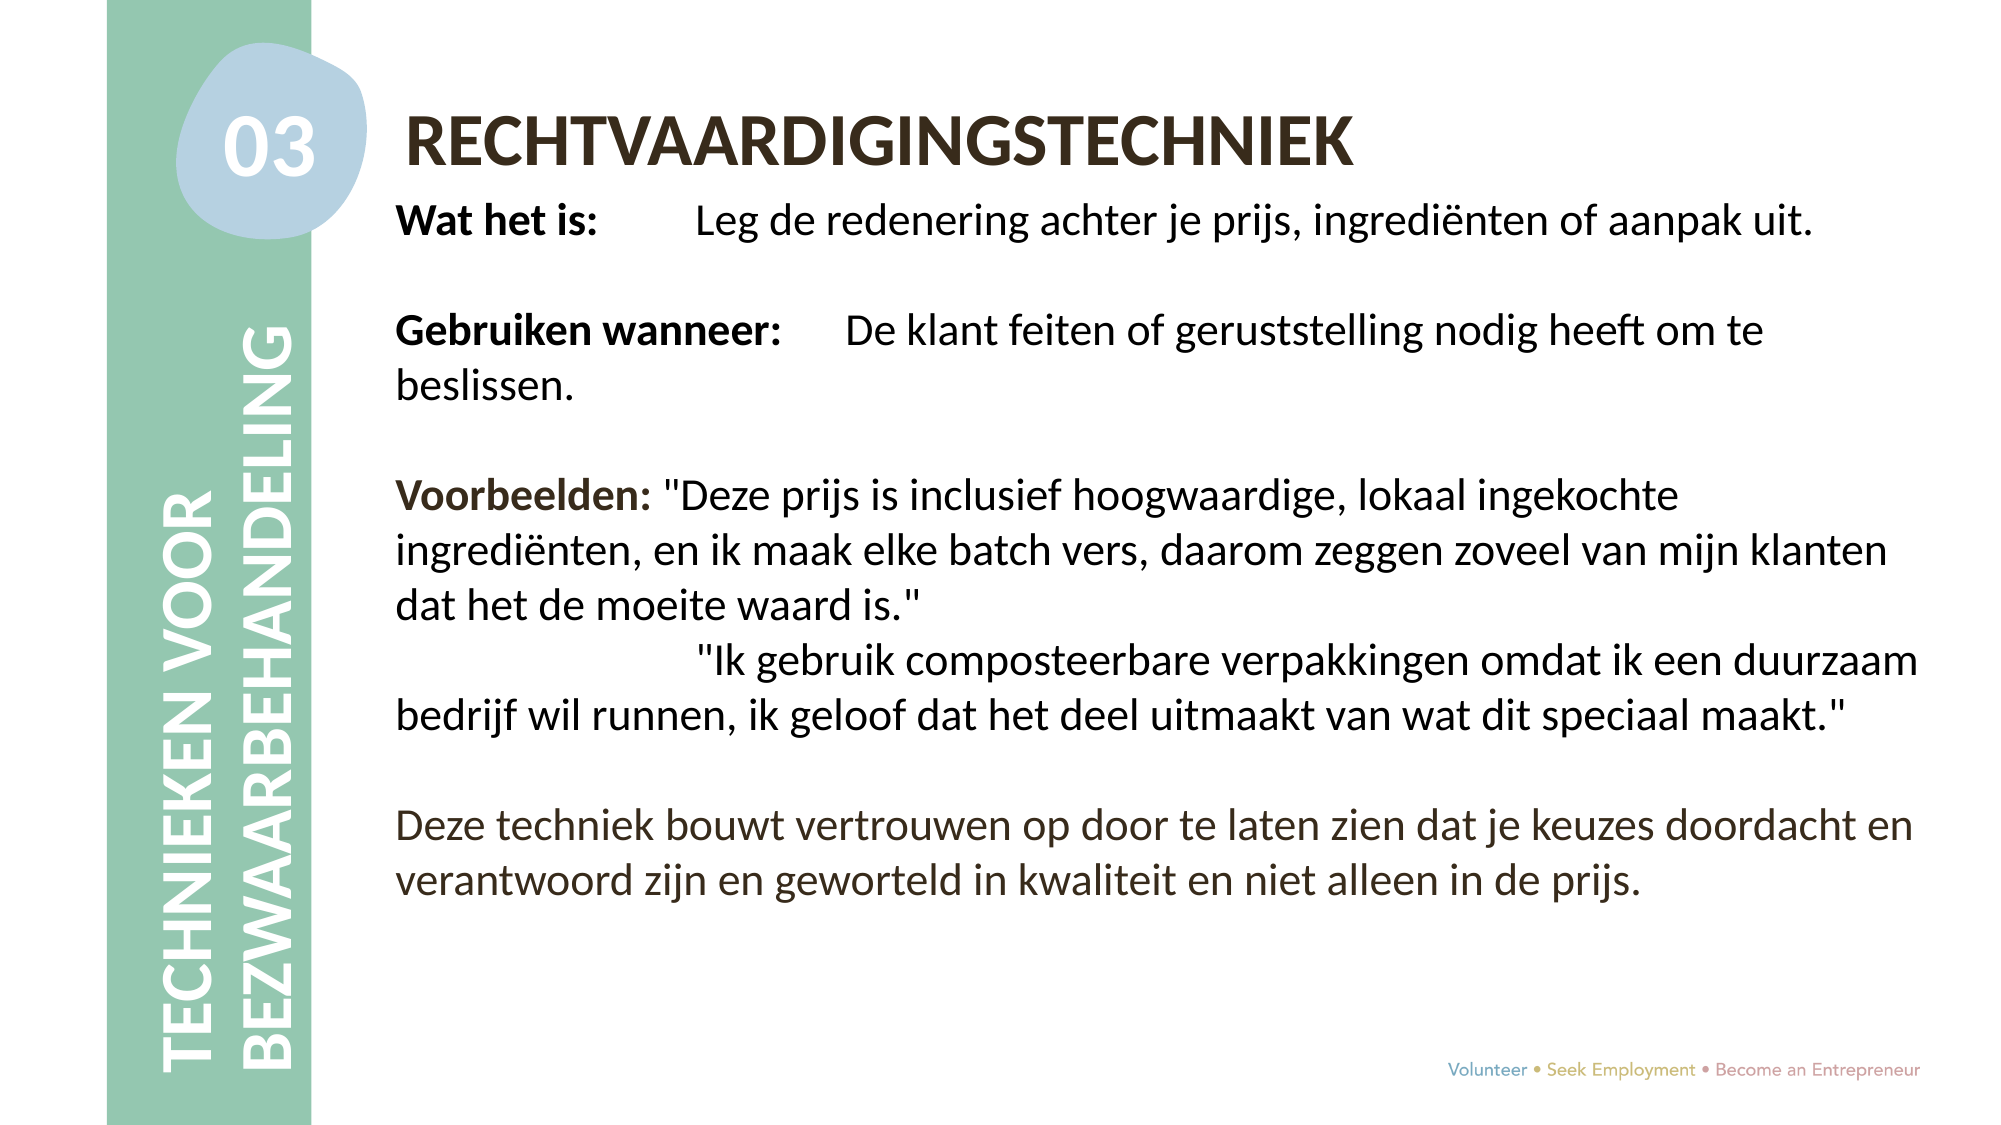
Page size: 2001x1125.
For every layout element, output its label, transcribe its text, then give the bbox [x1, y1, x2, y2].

picture [1418, 1046, 1971, 1103]
list Wat het is: Leg de redenering achter je prijs, ingrediënten of aanpak uit. Gebruiken wanneer: De klant feiten of geruststelling nodig heeft om te beslissen. Voorbeelden: "Deze prijs is inclusief hoogwaardige, lokaal ingekochte ingrediënten, en ik maak elke batch vers, daarom zeggen zoveel van mijn klanten dat het de moeite waard is." "Ik gebruik composteerbare verpakkingen omdat ik een duurzaam bedrijf wil runnen, ik geloof dat het deel uitmaakt van wat dit speciaal maakt." Deze techniek bouwt vertrouwen op door te laten zien dat je keuzes doordacht en verantwoord zijn en geworteld in kwaliteit en niet alleen in de prijs. [380, 182, 1953, 1023]
text_box TECHNIEKEN VOOR BEZWAARBEHANDELING [141, 0, 317, 1089]
list RECHTVAARDIGINGSTECHNIEK [390, 94, 1697, 182]
text_box [106, 0, 312, 1125]
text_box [175, 42, 367, 297]
